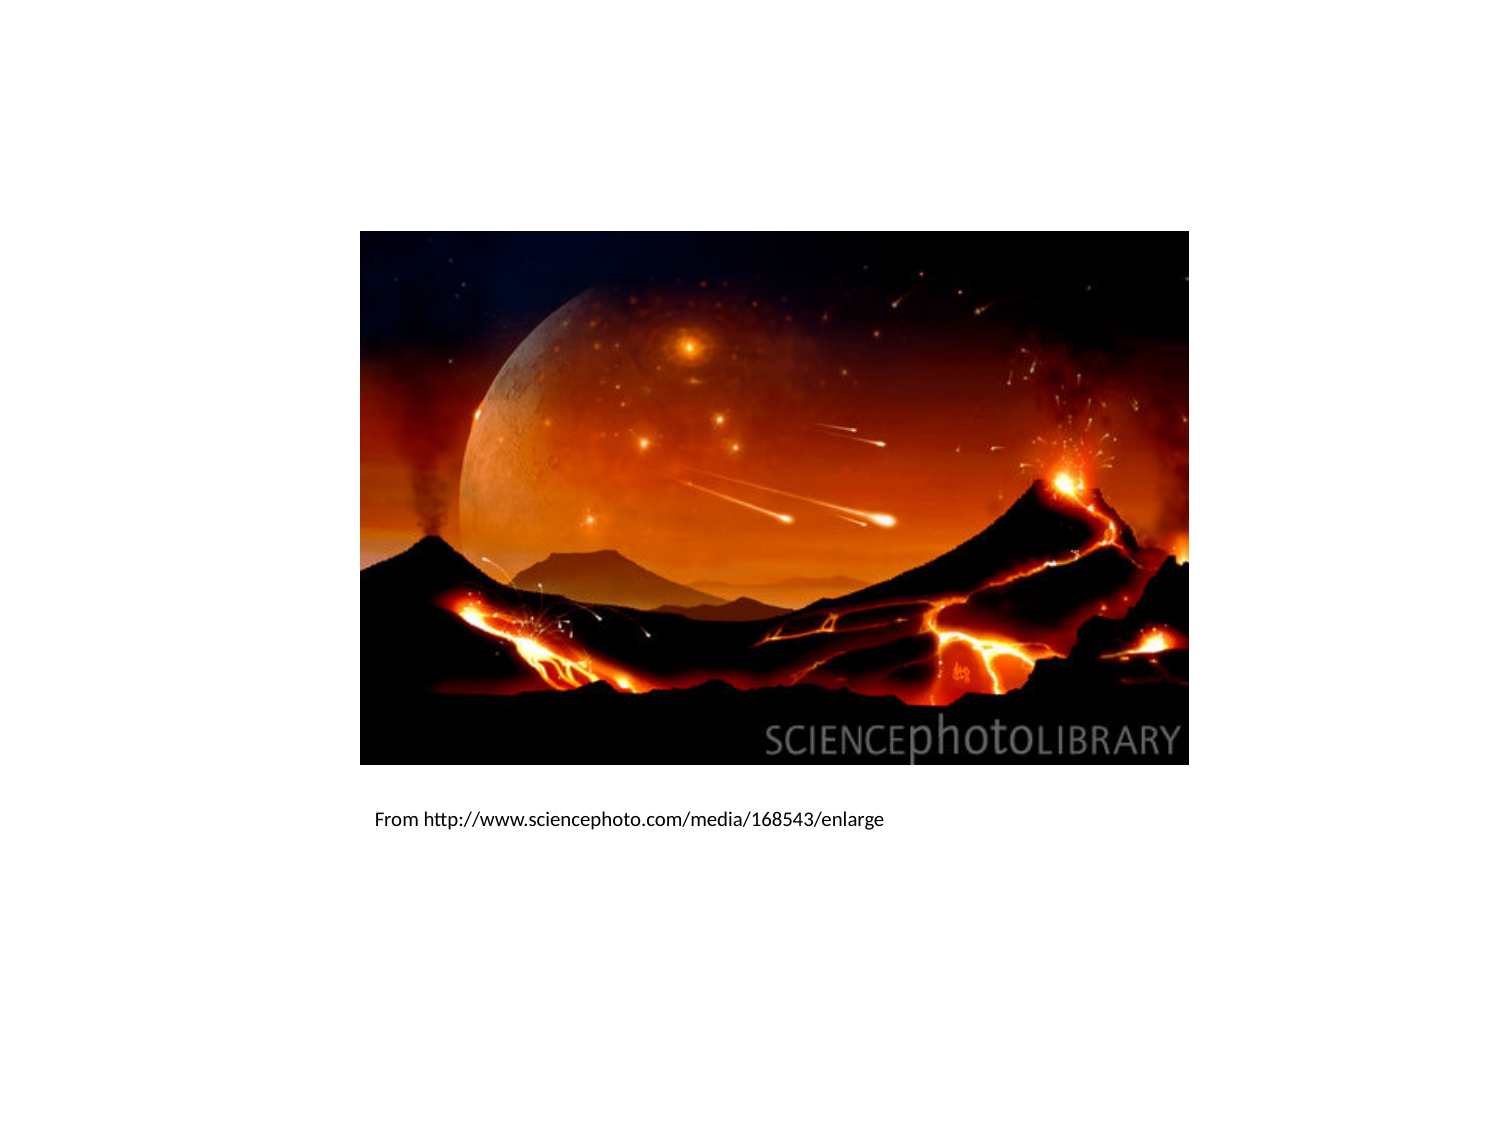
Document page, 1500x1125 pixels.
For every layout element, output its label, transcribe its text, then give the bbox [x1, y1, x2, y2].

picture [360, 231, 1189, 765]
text_box From http://www.sciencephoto.com/media/168543/enlarge [360, 798, 1111, 839]
